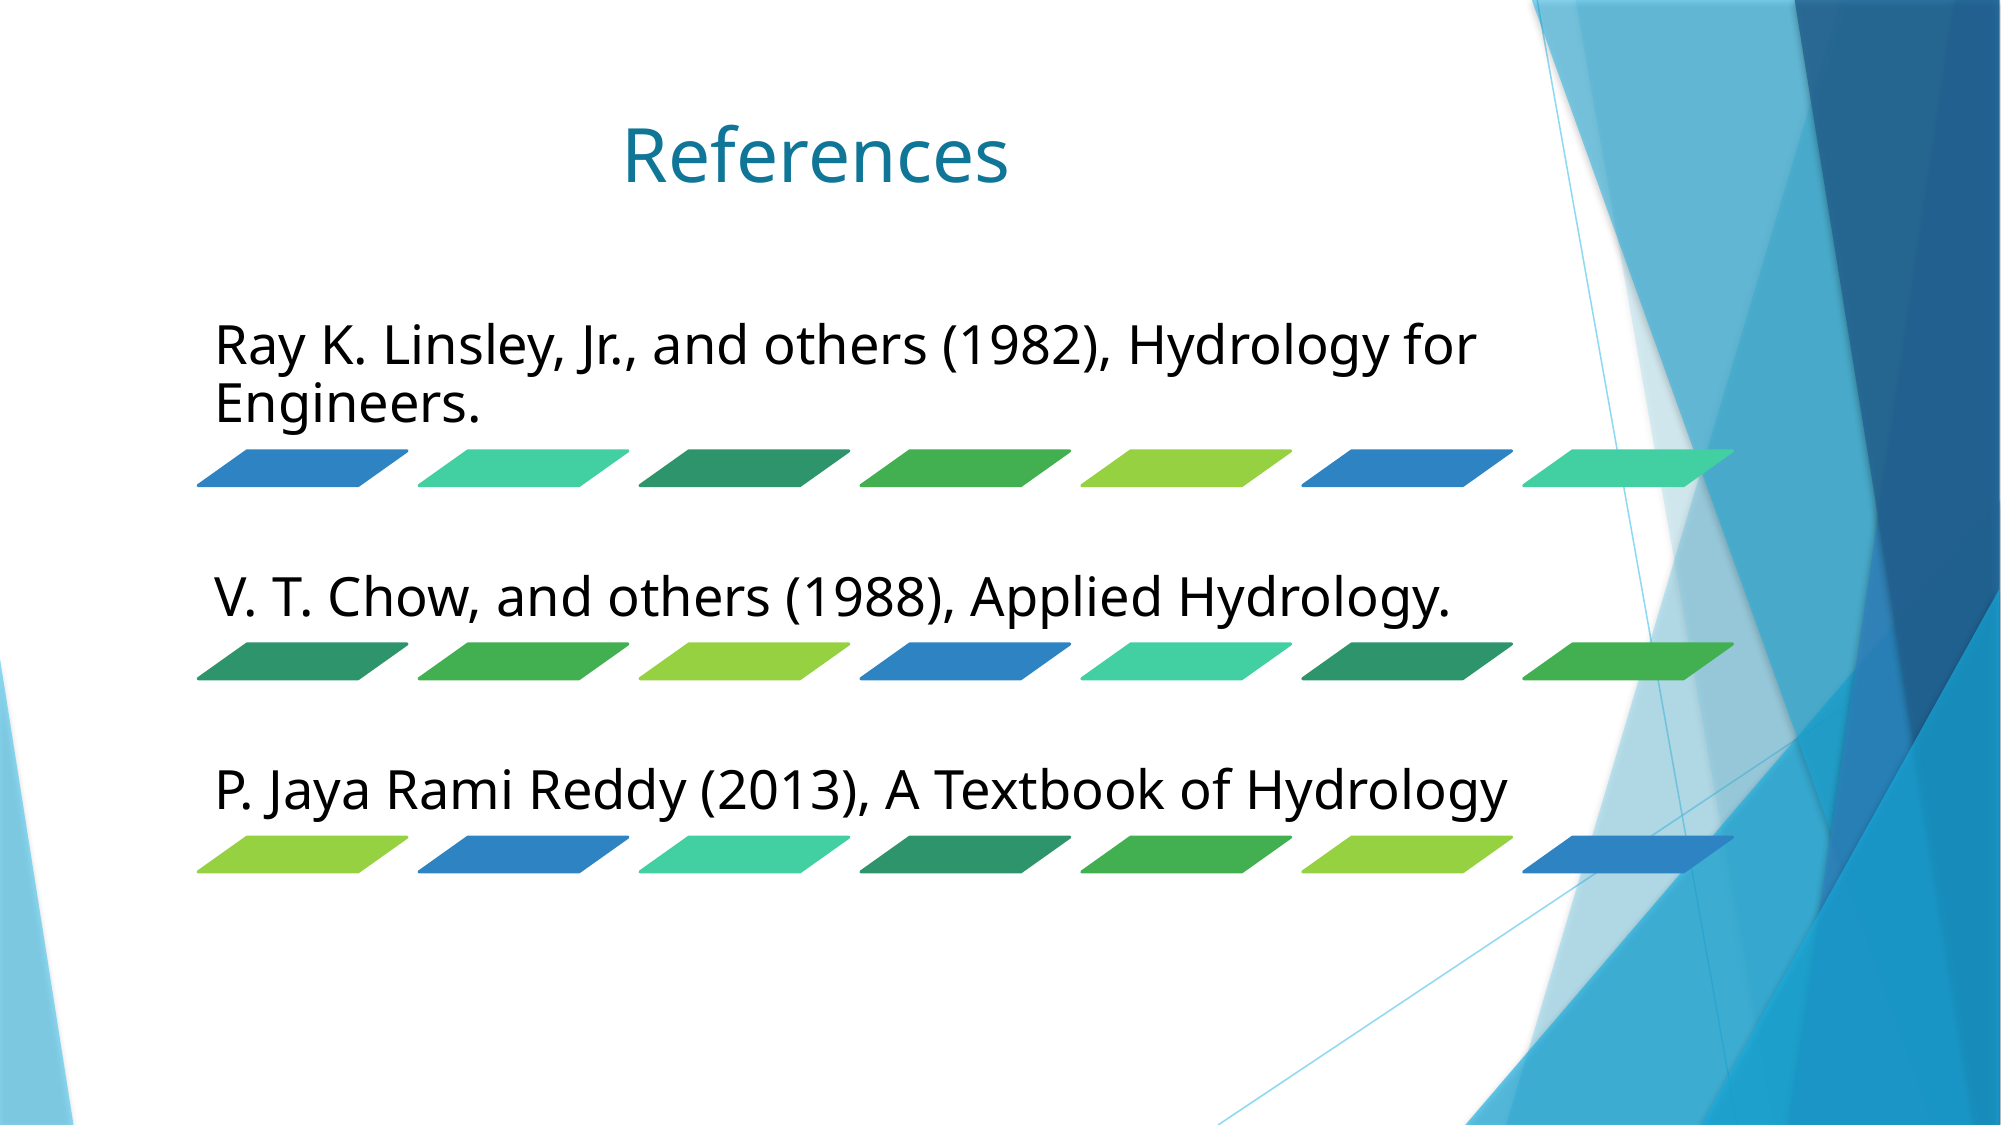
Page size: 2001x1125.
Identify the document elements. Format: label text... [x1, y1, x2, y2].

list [110, 188, 1852, 992]
title References [111, 99, 1522, 188]
